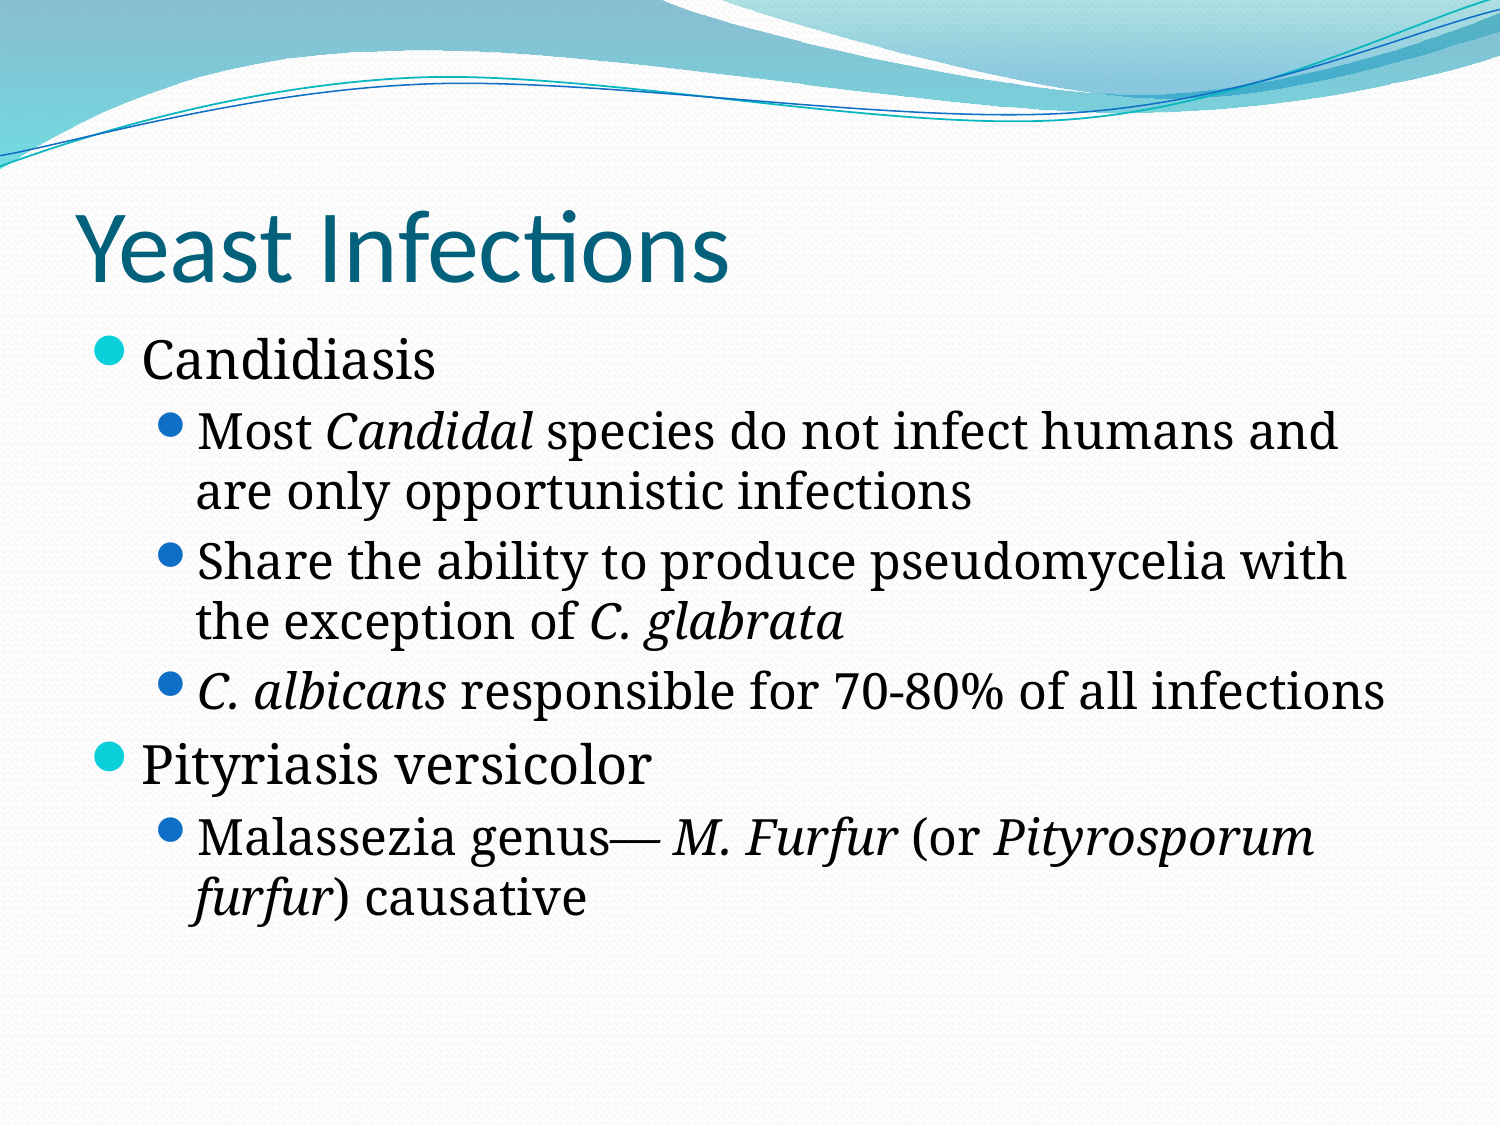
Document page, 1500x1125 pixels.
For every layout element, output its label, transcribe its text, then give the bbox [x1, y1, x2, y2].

title Yeast Infections [74, 115, 1426, 304]
list Candidiasis Most Candidal species do not infect humans and are only opportunistic infections Share the ability to produce pseudomycelia with the exception of C. glabrata C. albicans responsible for 70-80% of all infections Pityriasis versicolor Malassezia genus— M. Furfur (or Pityrosporum furfur) causative [74, 317, 1426, 1038]
